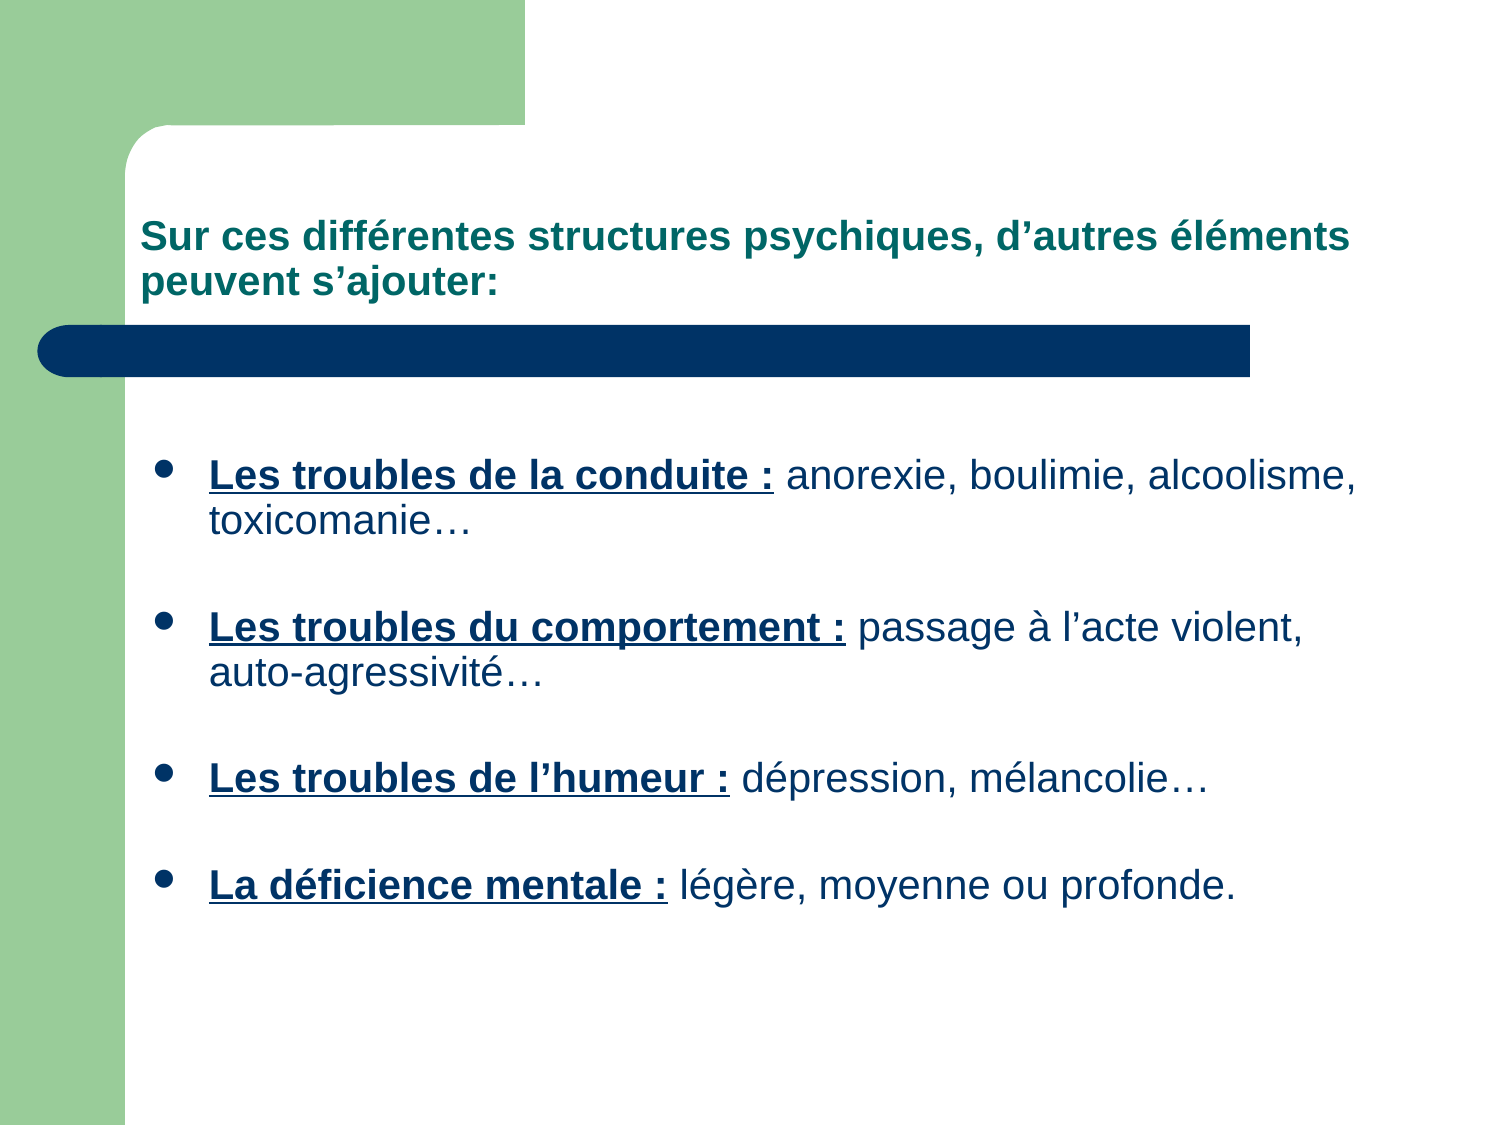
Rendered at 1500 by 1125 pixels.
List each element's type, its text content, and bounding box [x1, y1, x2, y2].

list Les troubles de la conduite : anorexie, boulimie, alcoolisme, toxicomanie… Les troubles du comportement : passage à l’acte violent, auto-agressivité… Les troubles de l’humeur : dépression, mélancolie… La déficience mentale : légère, moyenne ou profonde. [137, 387, 1400, 999]
title Sur ces différentes structures psychiques, d’autres éléments peuvent s’ajouter: [125, 125, 1425, 313]
